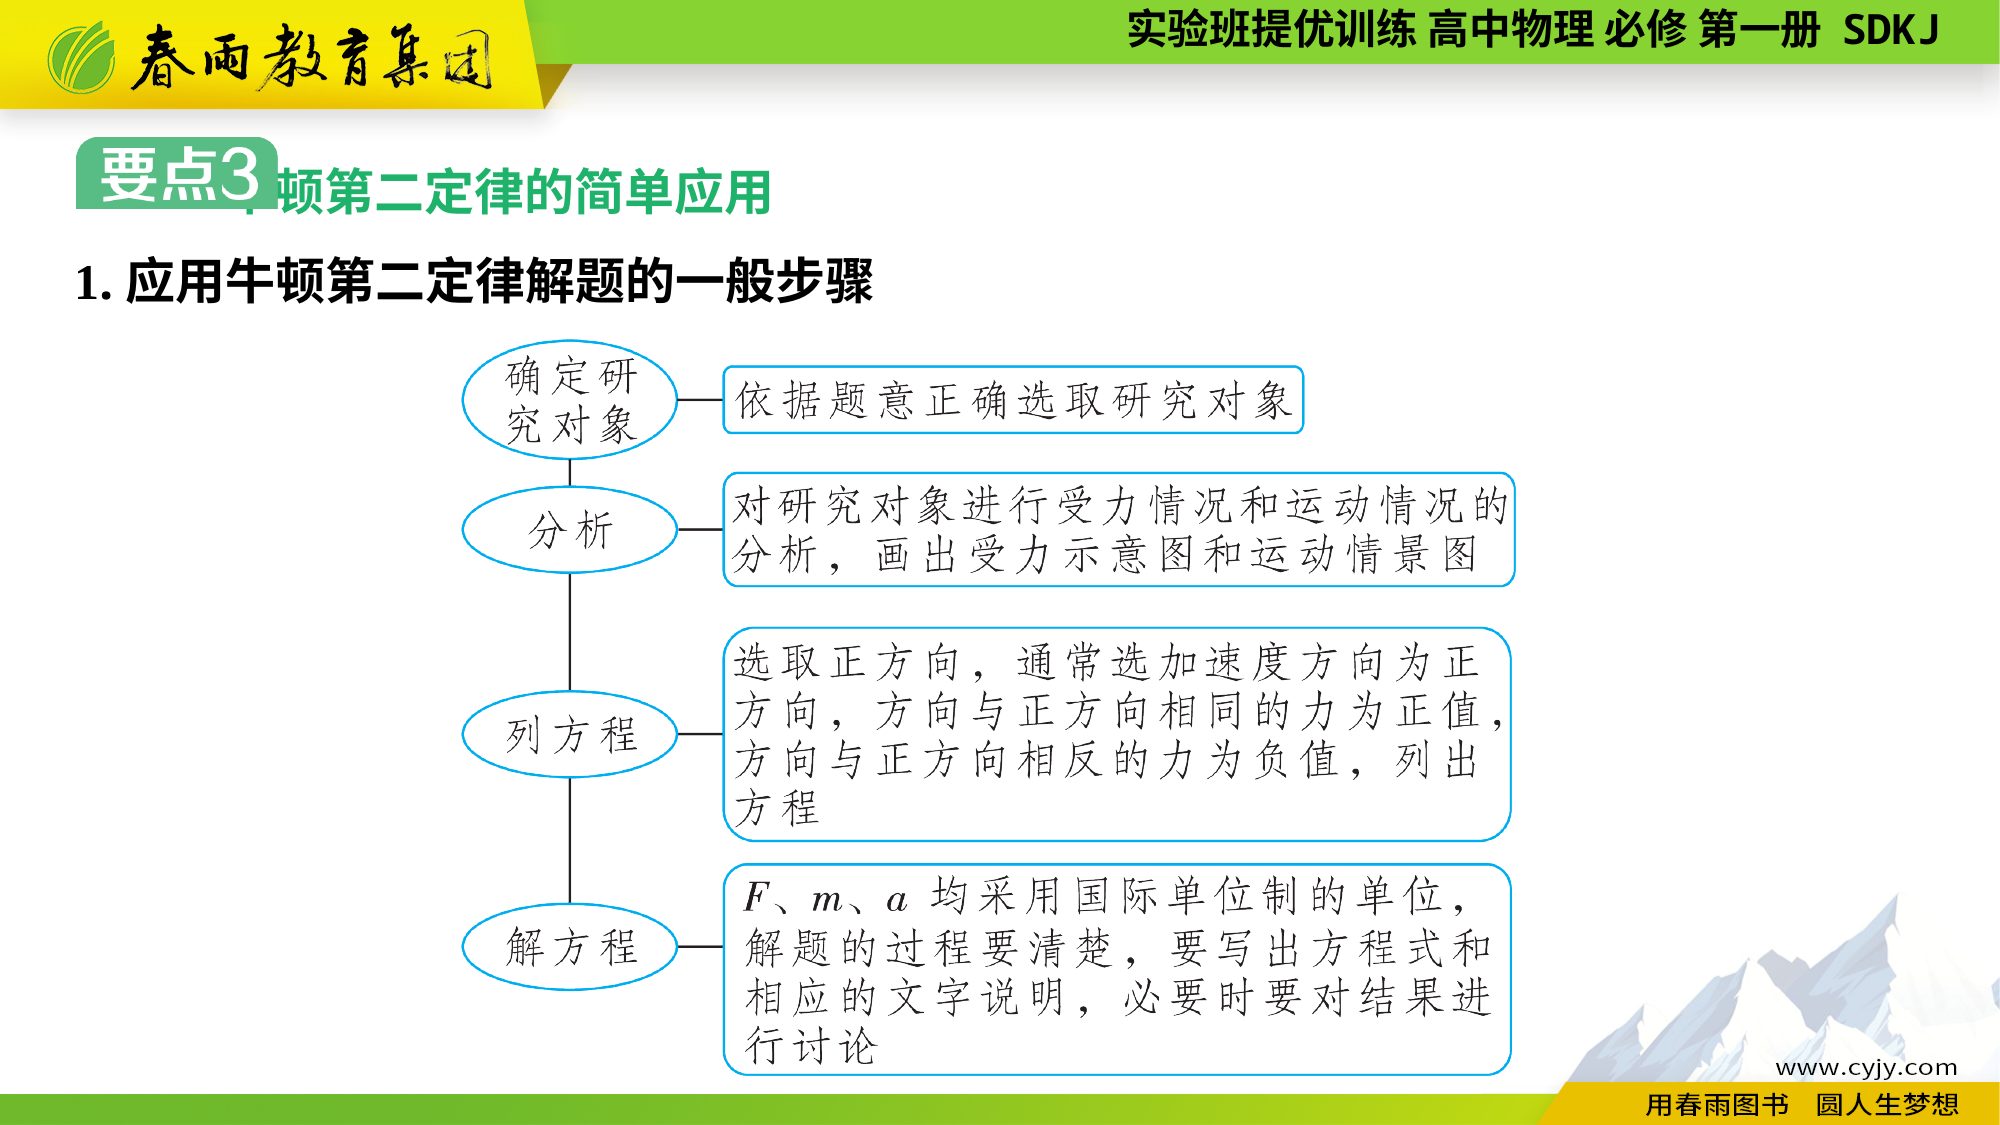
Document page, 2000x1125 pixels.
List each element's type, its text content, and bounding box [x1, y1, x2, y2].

picture [0, 0, 2000, 1125]
list 牛顿第二定律的简单应用 1.应用牛顿第二定律解题的一般步骤 [59, 122, 1944, 308]
